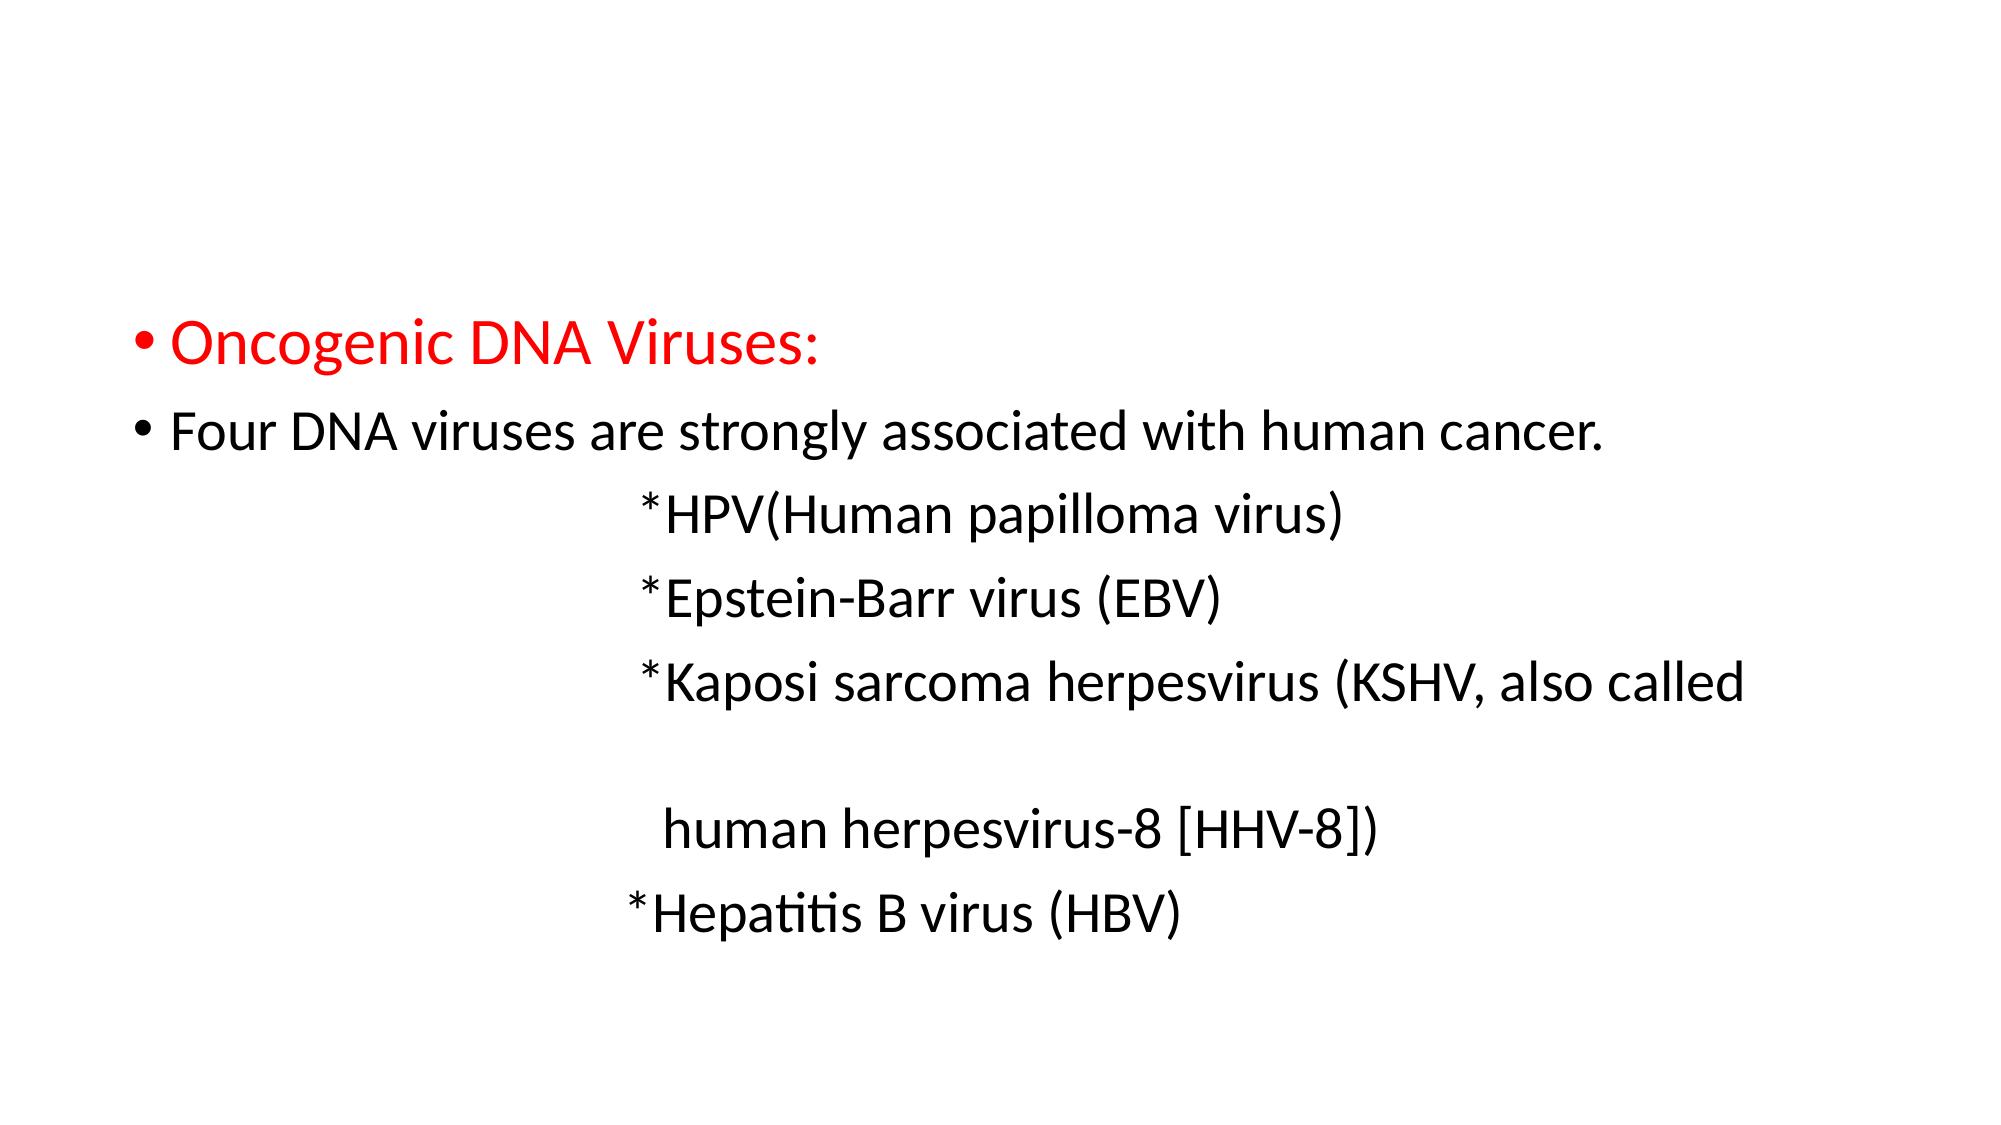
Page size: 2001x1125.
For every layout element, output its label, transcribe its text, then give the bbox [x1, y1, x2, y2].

list Oncogenic DNA Viruses: Four DNA viruses are strongly associated with human cancer. *HPV(Human papilloma virus) *Epstein-Barr virus (EBV) *Kaposi sarcoma herpesvirus (KSHV, also called human herpesvirus-8 [HHV-8]) *Hepatitis B virus (HBV) [117, 299, 1863, 1014]
